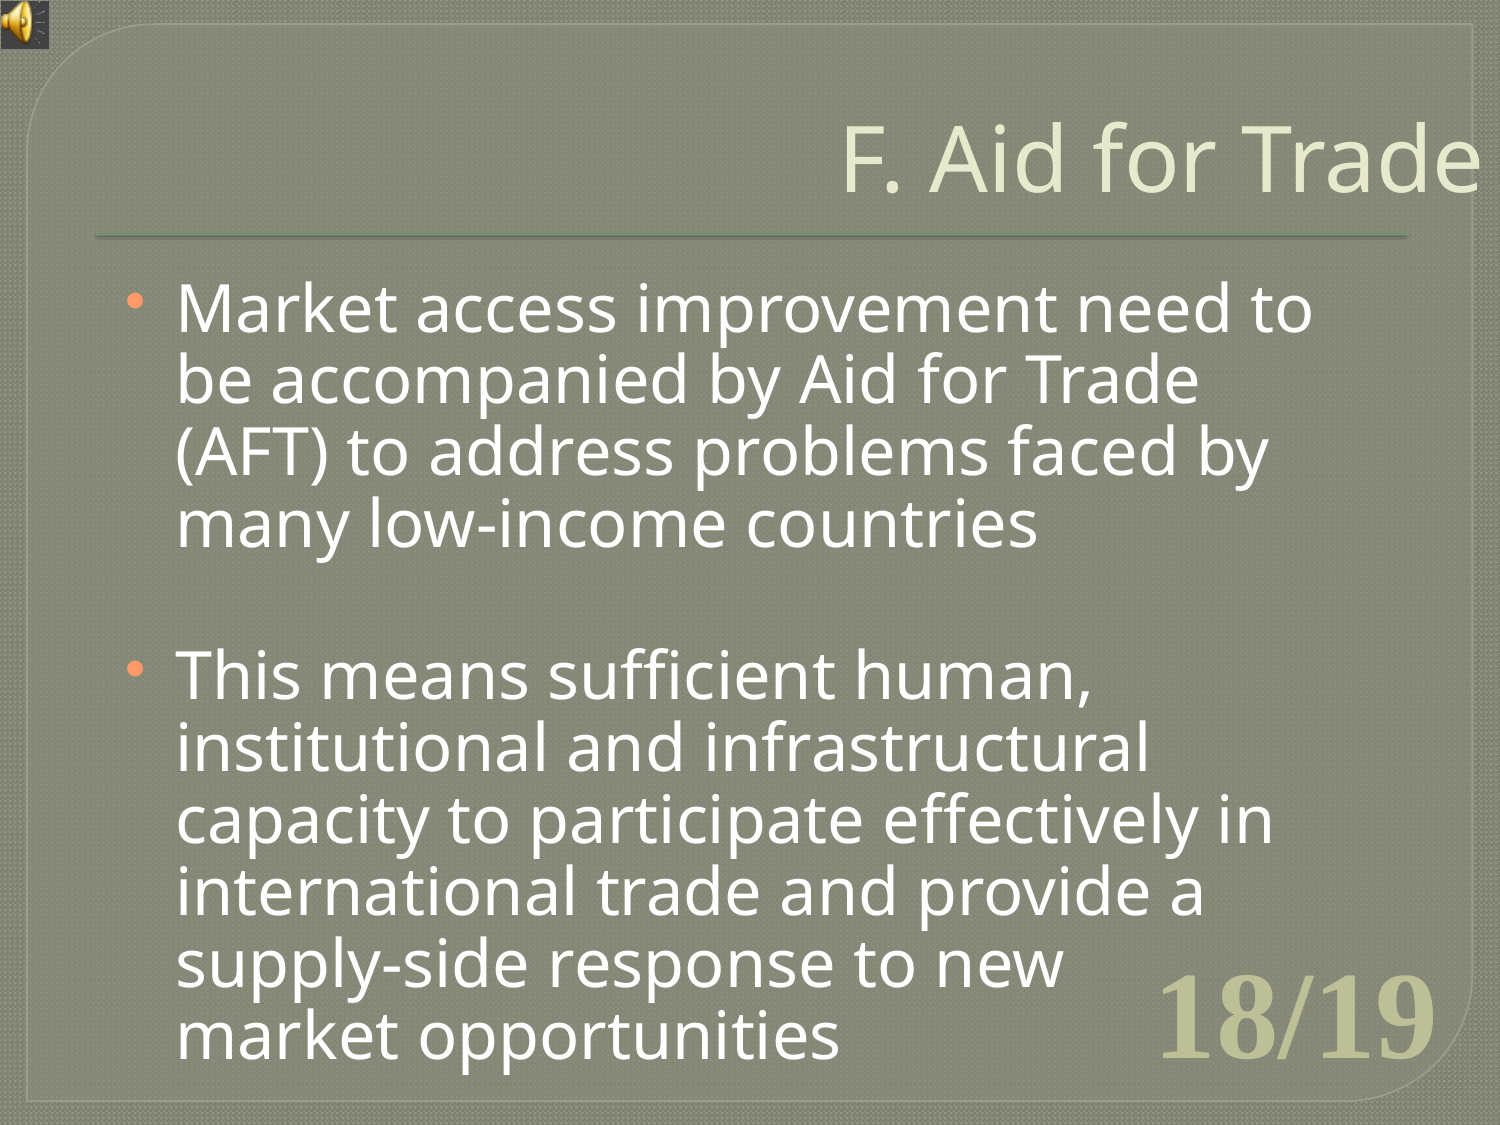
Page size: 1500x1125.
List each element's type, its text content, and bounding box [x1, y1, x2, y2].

picture [0, 0, 51, 51]
list Market access improvement need to be accompanied by Aid for Trade (AFT) to address problems faced by many low-income countries This means sufficient human, institutional and infrastructural capacity to participate effectively in international trade and provide a supply-side response to new market opportunities [112, 267, 1388, 1108]
title F. Aid for Trade [0, 92, 1500, 219]
text_box 18/19 [902, 937, 1454, 1095]
